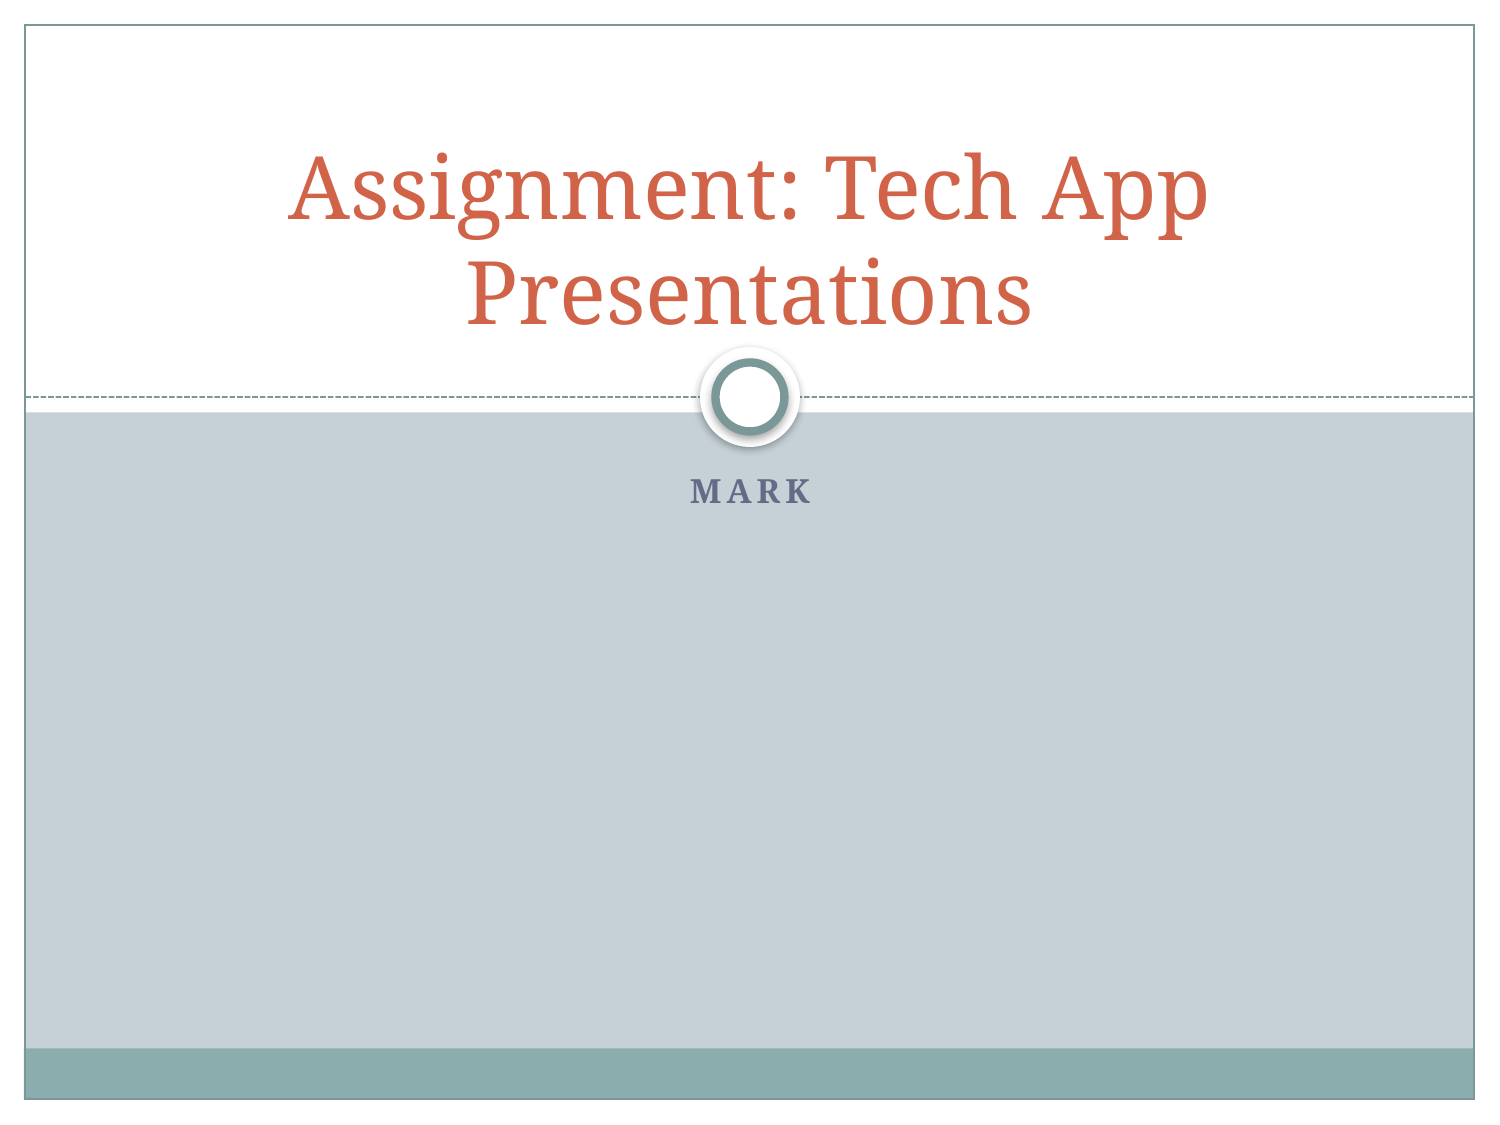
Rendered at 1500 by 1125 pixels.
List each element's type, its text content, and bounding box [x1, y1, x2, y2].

subtitle Mark [225, 462, 1275, 750]
title Assignment: Tech App Presentations [112, 62, 1388, 350]
